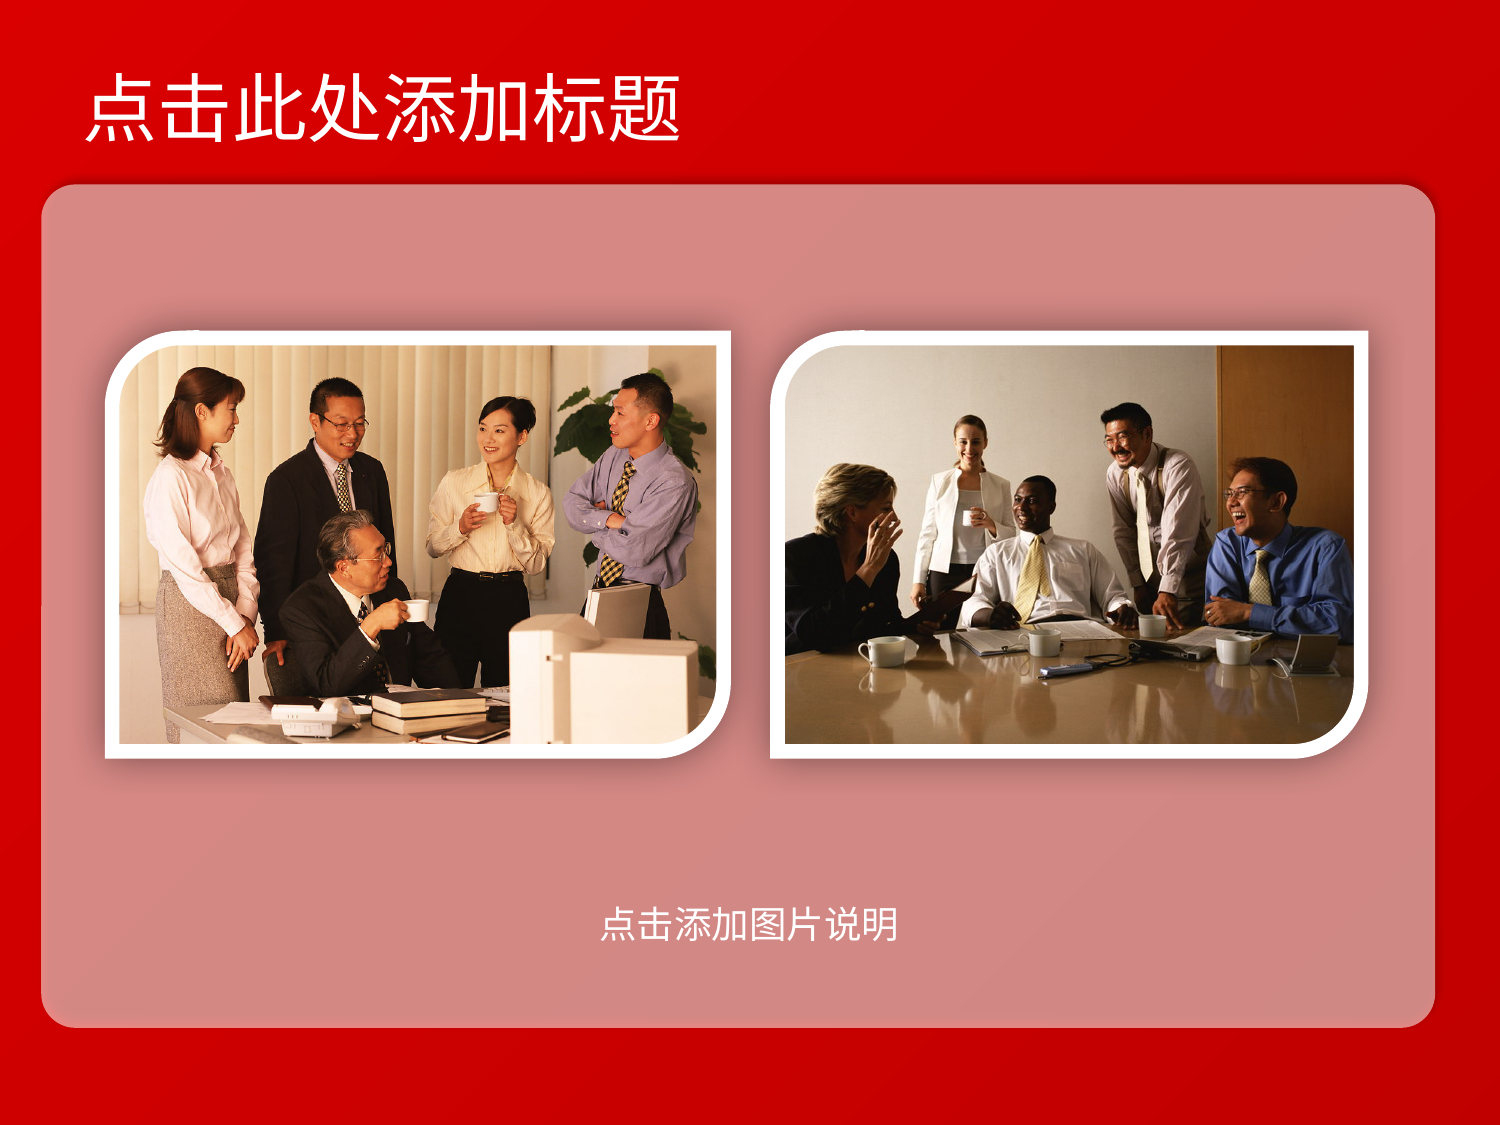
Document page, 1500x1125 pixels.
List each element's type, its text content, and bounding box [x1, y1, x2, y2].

picture [777, 337, 1362, 752]
picture [111, 337, 724, 752]
text_box 点击添加图片说明 [584, 893, 916, 953]
text_box 点击此处添加标题 [68, 54, 698, 160]
